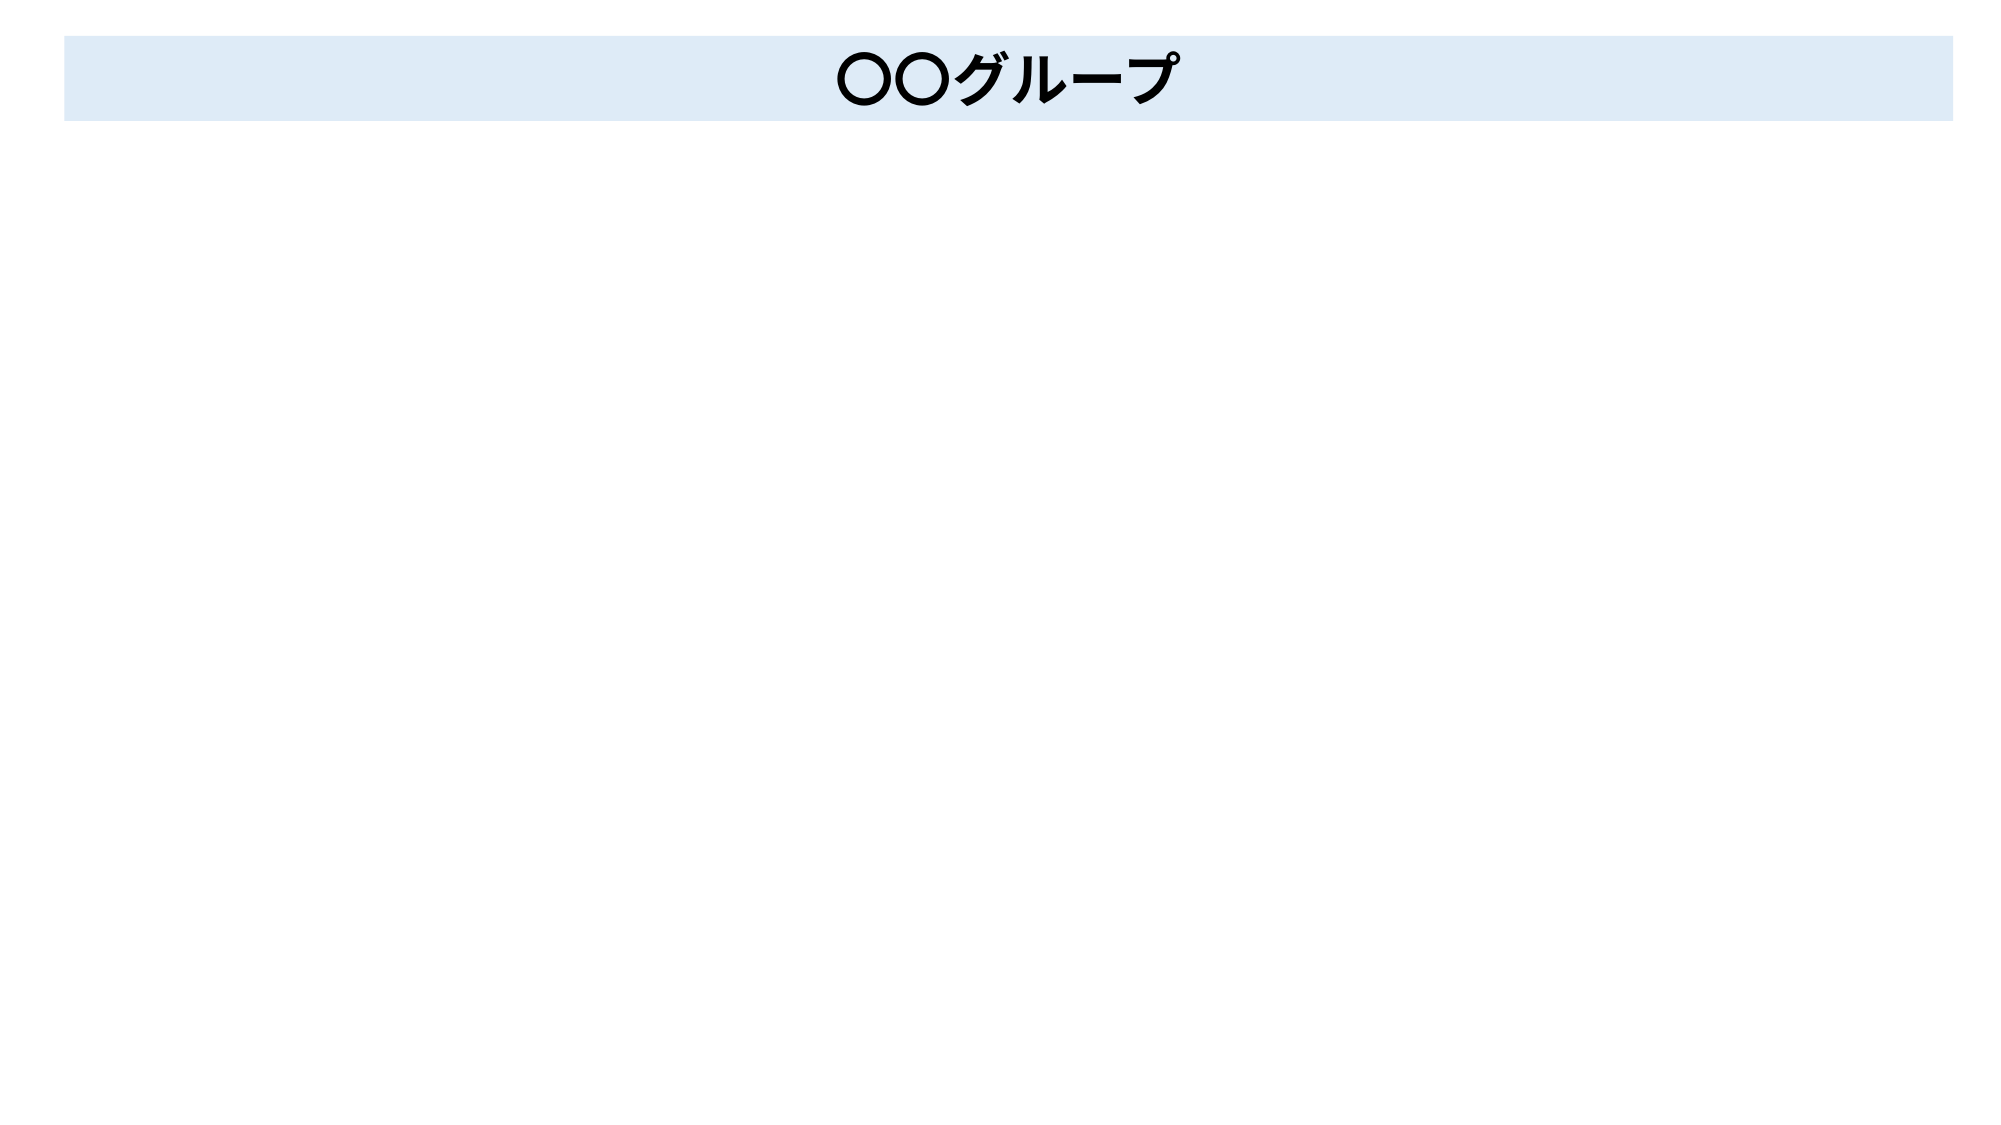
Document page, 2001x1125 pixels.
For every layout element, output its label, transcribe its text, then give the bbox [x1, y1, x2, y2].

text_box 〇〇グループ [64, 35, 1954, 121]
